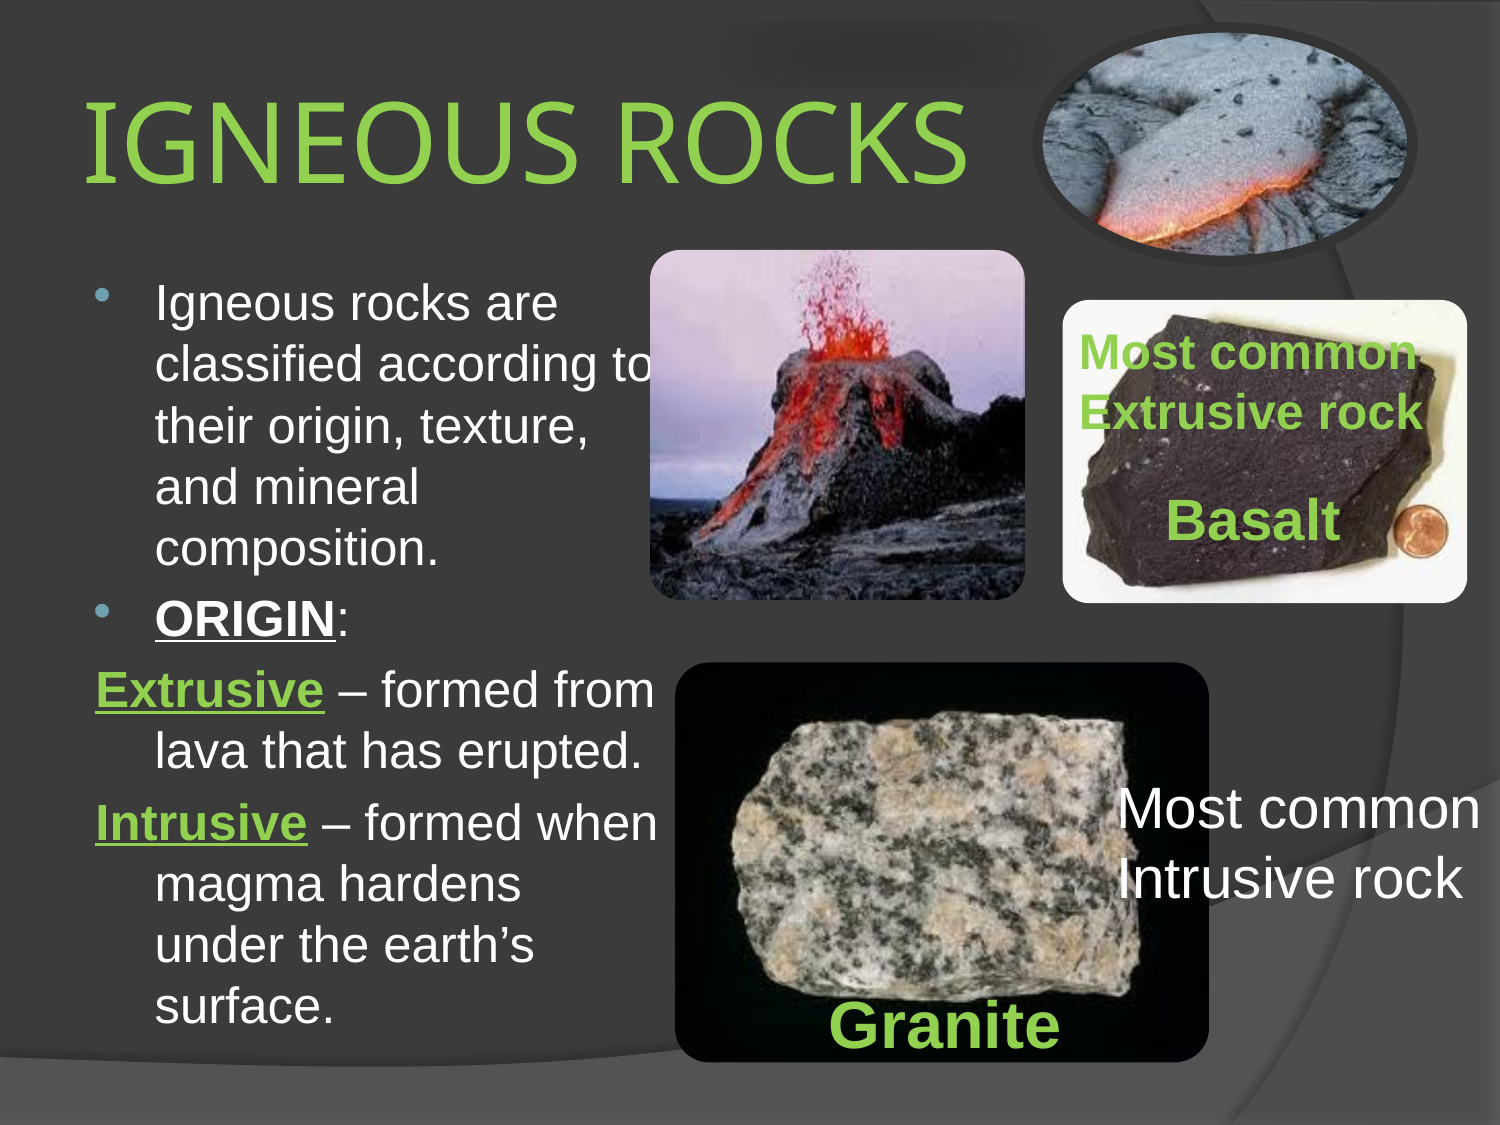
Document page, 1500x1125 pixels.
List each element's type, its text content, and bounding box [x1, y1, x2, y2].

list Igneous rocks are classified according to their origin, texture, and mineral composition. ORIGIN: Extrusive – formed from lava that has erupted. Intrusive – formed when magma hardens under the earth’s surface. [75, 262, 675, 1100]
text_box Most common Intrusive rock [1221, 762, 1498, 918]
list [1037, 27, 1413, 262]
title IGNEOUS ROCKS [75, 45, 1028, 233]
picture [1062, 299, 1468, 604]
picture [649, 249, 1026, 601]
picture [674, 662, 1210, 1063]
